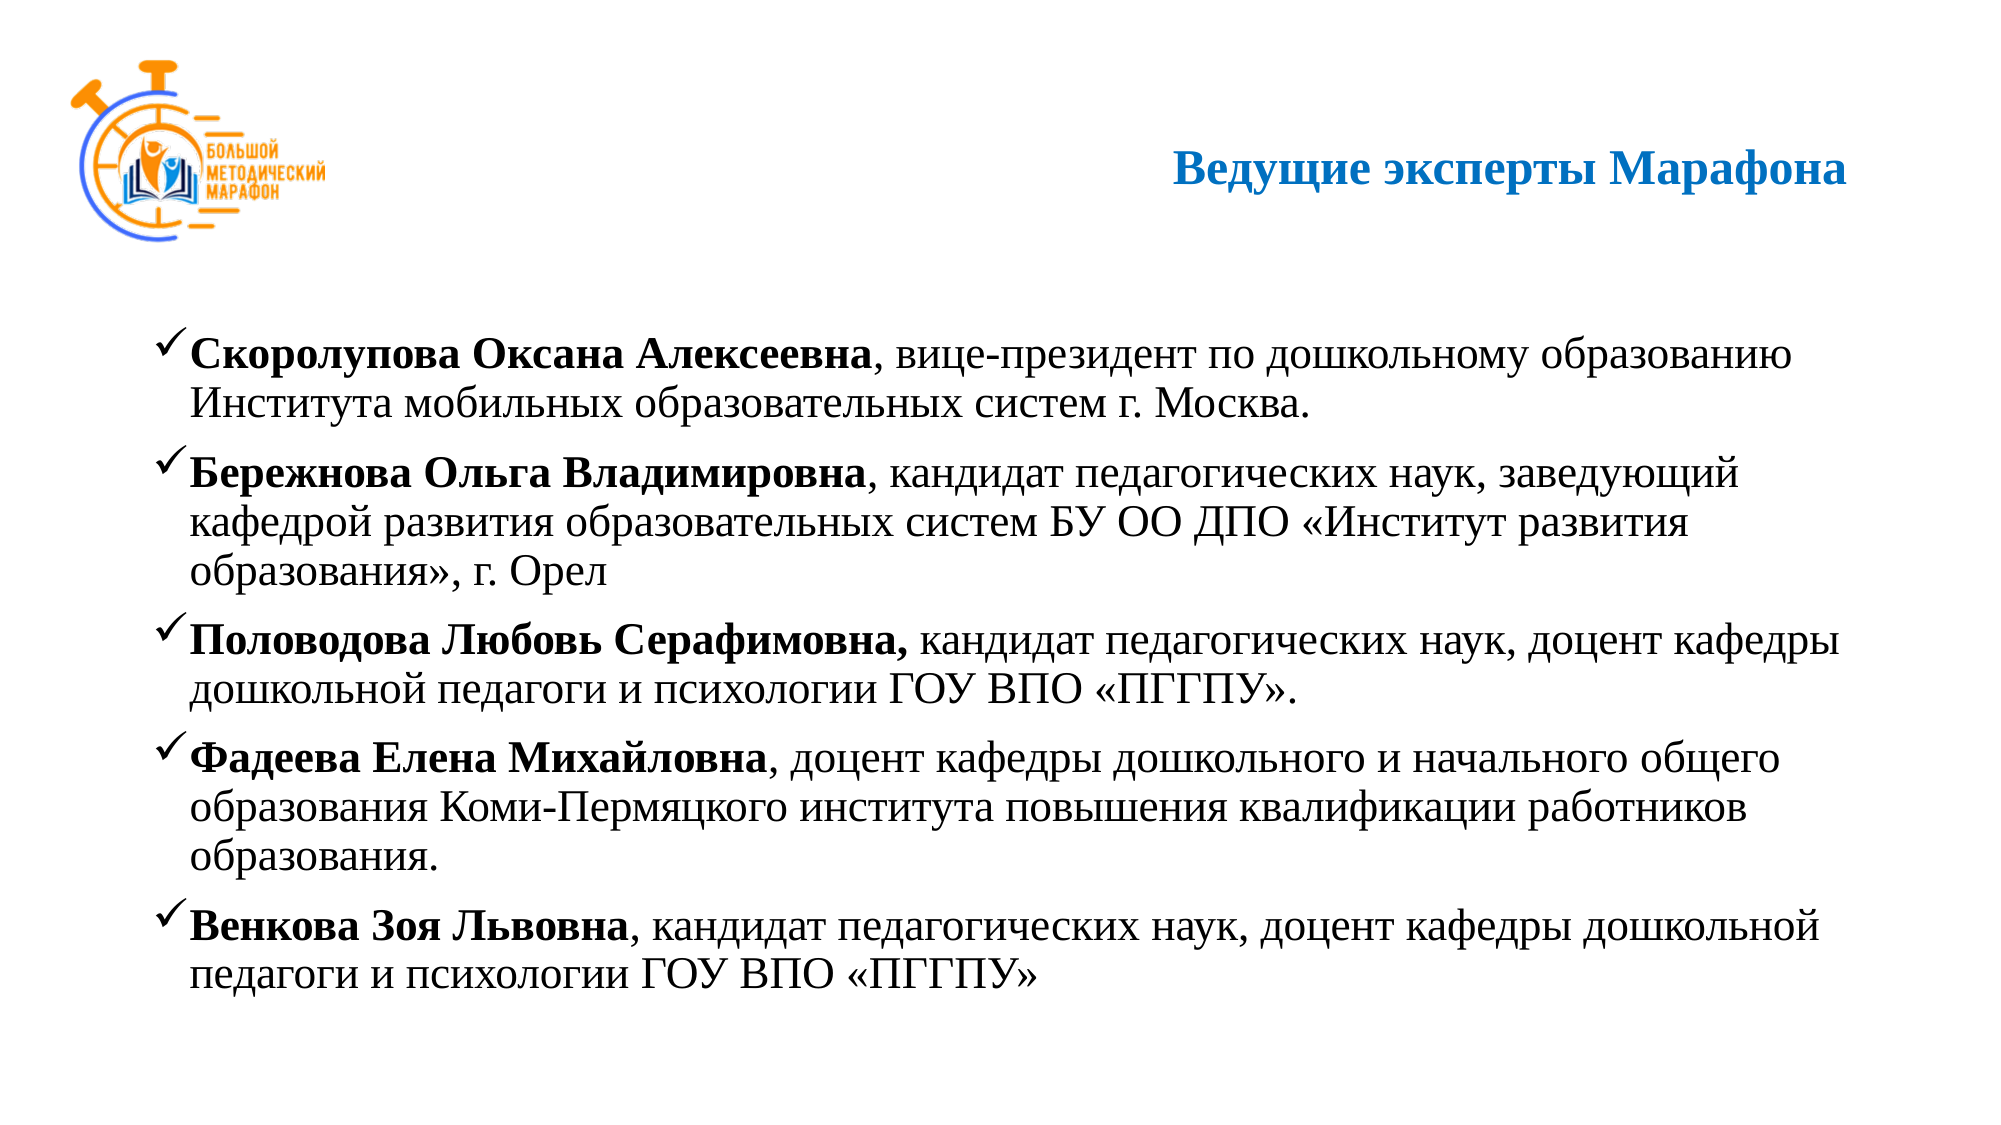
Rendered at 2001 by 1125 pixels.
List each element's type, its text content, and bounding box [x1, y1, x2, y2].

picture [61, 46, 325, 300]
title Ведущие эксперты Марафона [325, 59, 1863, 232]
list Скоролупова Оксана Алексеевна, вице-президент по дошкольному образованию Института мобильных образовательных систем г. Москва. Бережнова Ольга Владимировна, кандидат педагогических наук, заведующий кафедрой развития образовательных систем БУ ОО ДПО «Институт развития образования», г. Орел Половодова Любовь Серафимовна, кандидат педагогических наук, доцент кафедры дошкольной педагоги и психологии ГОУ ВПО «ПГГПУ». Фадеева Елена Михайловна, доцент кафедры дошкольного и начального общего образования Коми-Пермяцкого института повышения квалификации работников образования. Венкова Зоя Львовна, кандидат педагогических наук, доцент кафедры дошкольной педагоги и психологии ГОУ ВПО «ПГГПУ» [137, 232, 1863, 1014]
